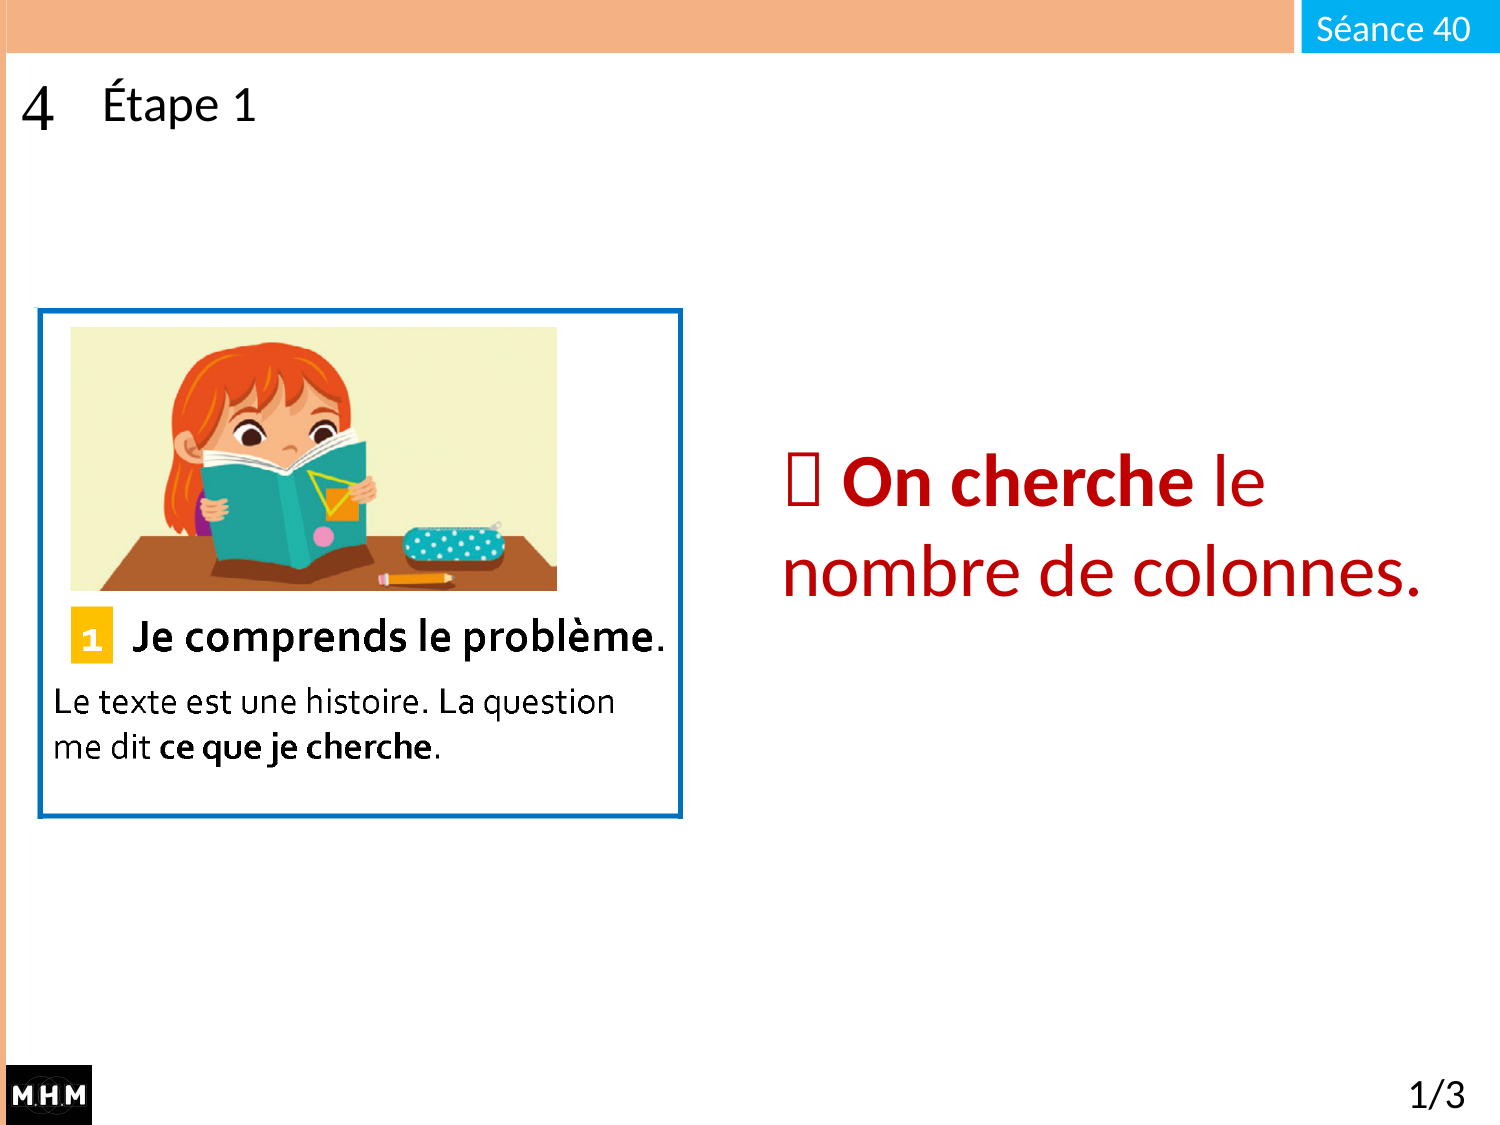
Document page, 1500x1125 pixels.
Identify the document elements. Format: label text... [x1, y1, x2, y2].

picture [34, 306, 684, 819]
picture [6, 1065, 92, 1125]
list 1/3 [1373, 1064, 1500, 1125]
title Étape 1 [87, 32, 1382, 140]
text_box  On cherche le nombre de colonnes. [766, 424, 1476, 620]
